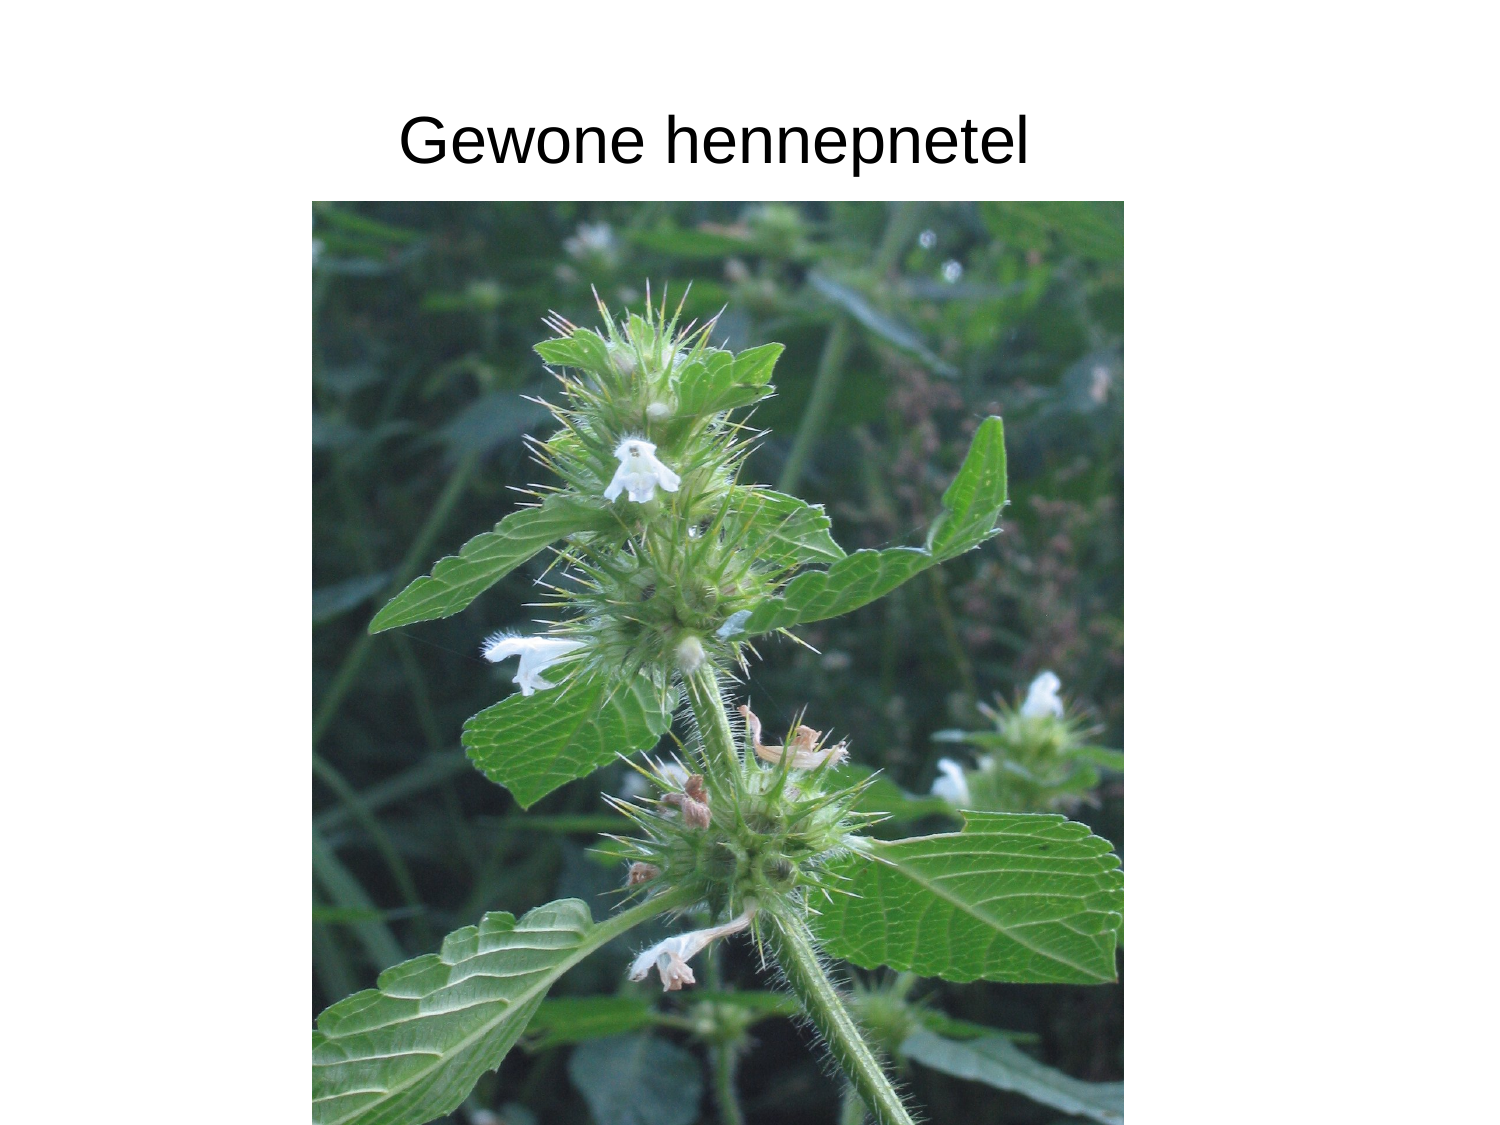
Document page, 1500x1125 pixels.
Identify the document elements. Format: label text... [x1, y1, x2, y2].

picture [312, 201, 1125, 1125]
text_box Gewone hennepnetel [301, 89, 1128, 185]
